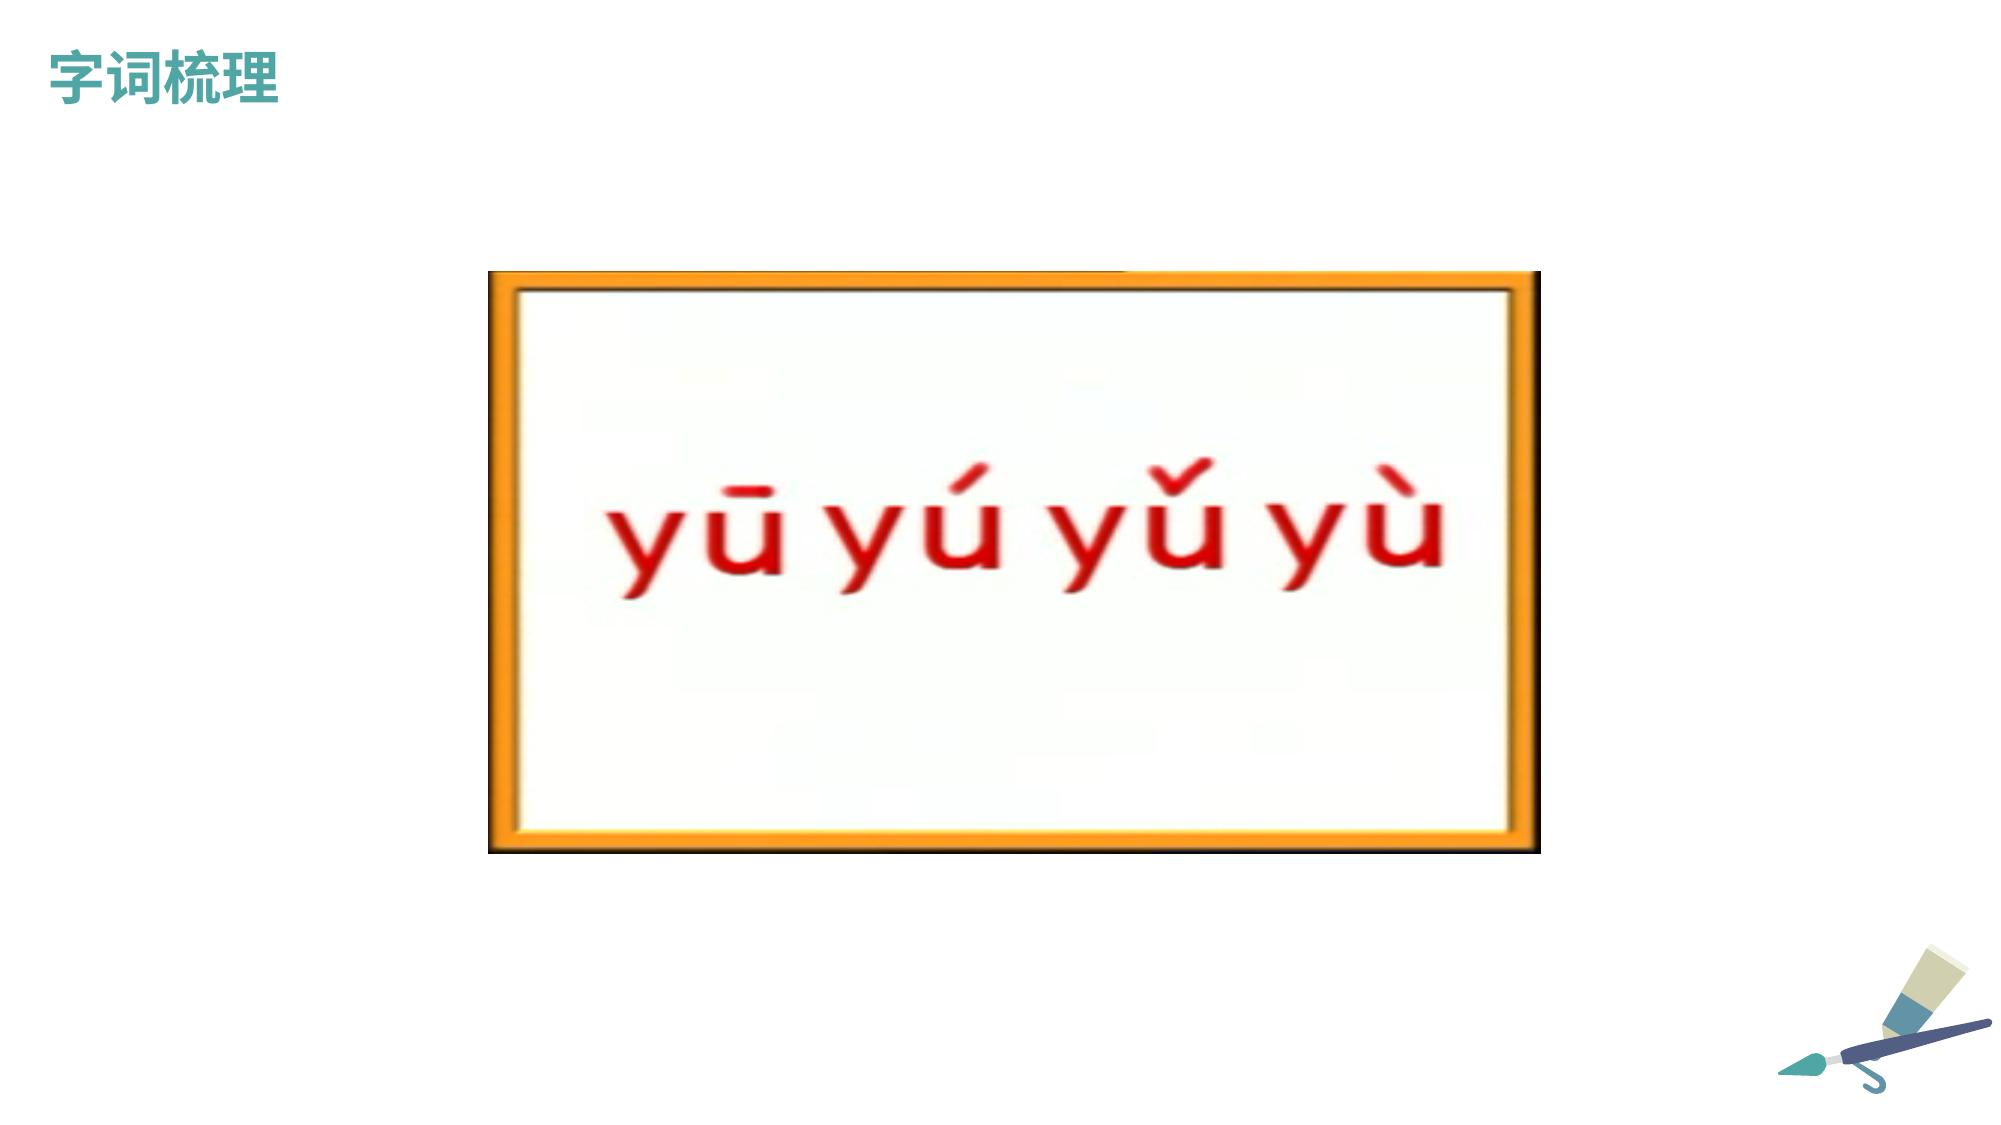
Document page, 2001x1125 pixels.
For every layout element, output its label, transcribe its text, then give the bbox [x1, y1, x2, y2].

text_box 字词梳理 [32, 33, 295, 119]
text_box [1811, 945, 1974, 1125]
picture [488, 271, 1541, 854]
